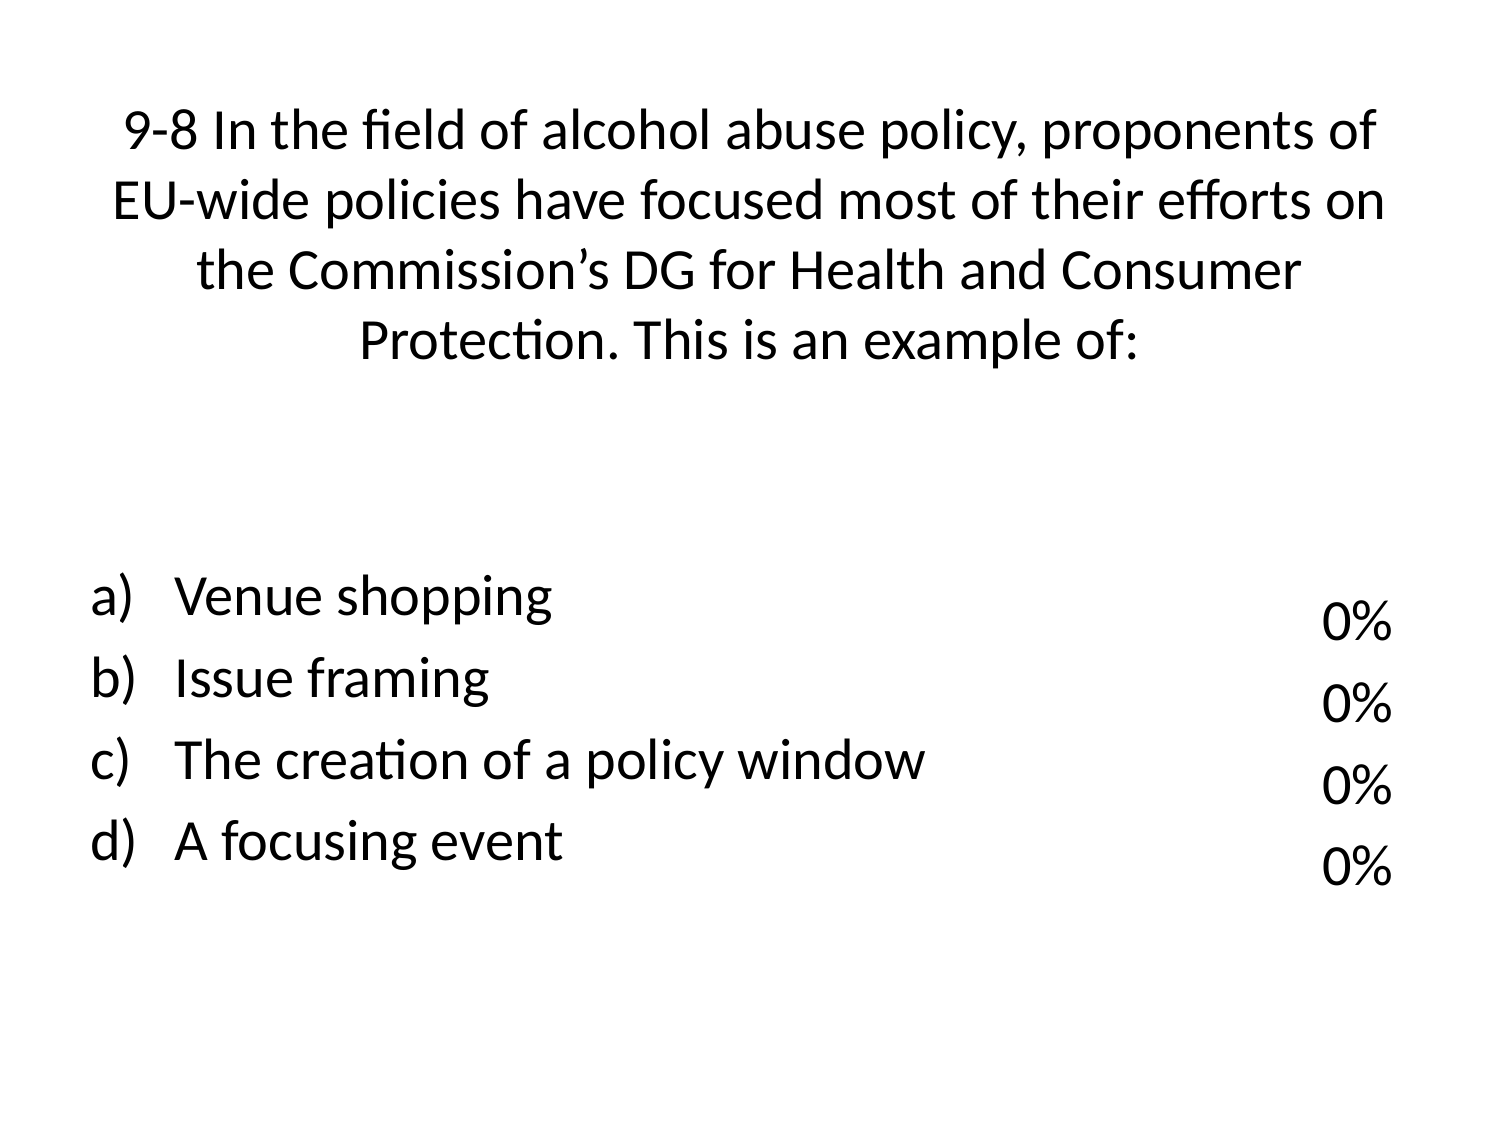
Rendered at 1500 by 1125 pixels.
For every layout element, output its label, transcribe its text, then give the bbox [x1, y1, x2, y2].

list 0% 0% 0% 0% [1124, 574, 1409, 1125]
title 9-8 In the field of alcohol abuse policy, proponents of EU-wide policies have focused most of their efforts on the Commission’s DG for Health and Consumer Protection. This is an example of: [74, 83, 1426, 379]
list Venue shopping Issue framing The creation of a policy window A focusing event [74, 549, 1117, 891]
